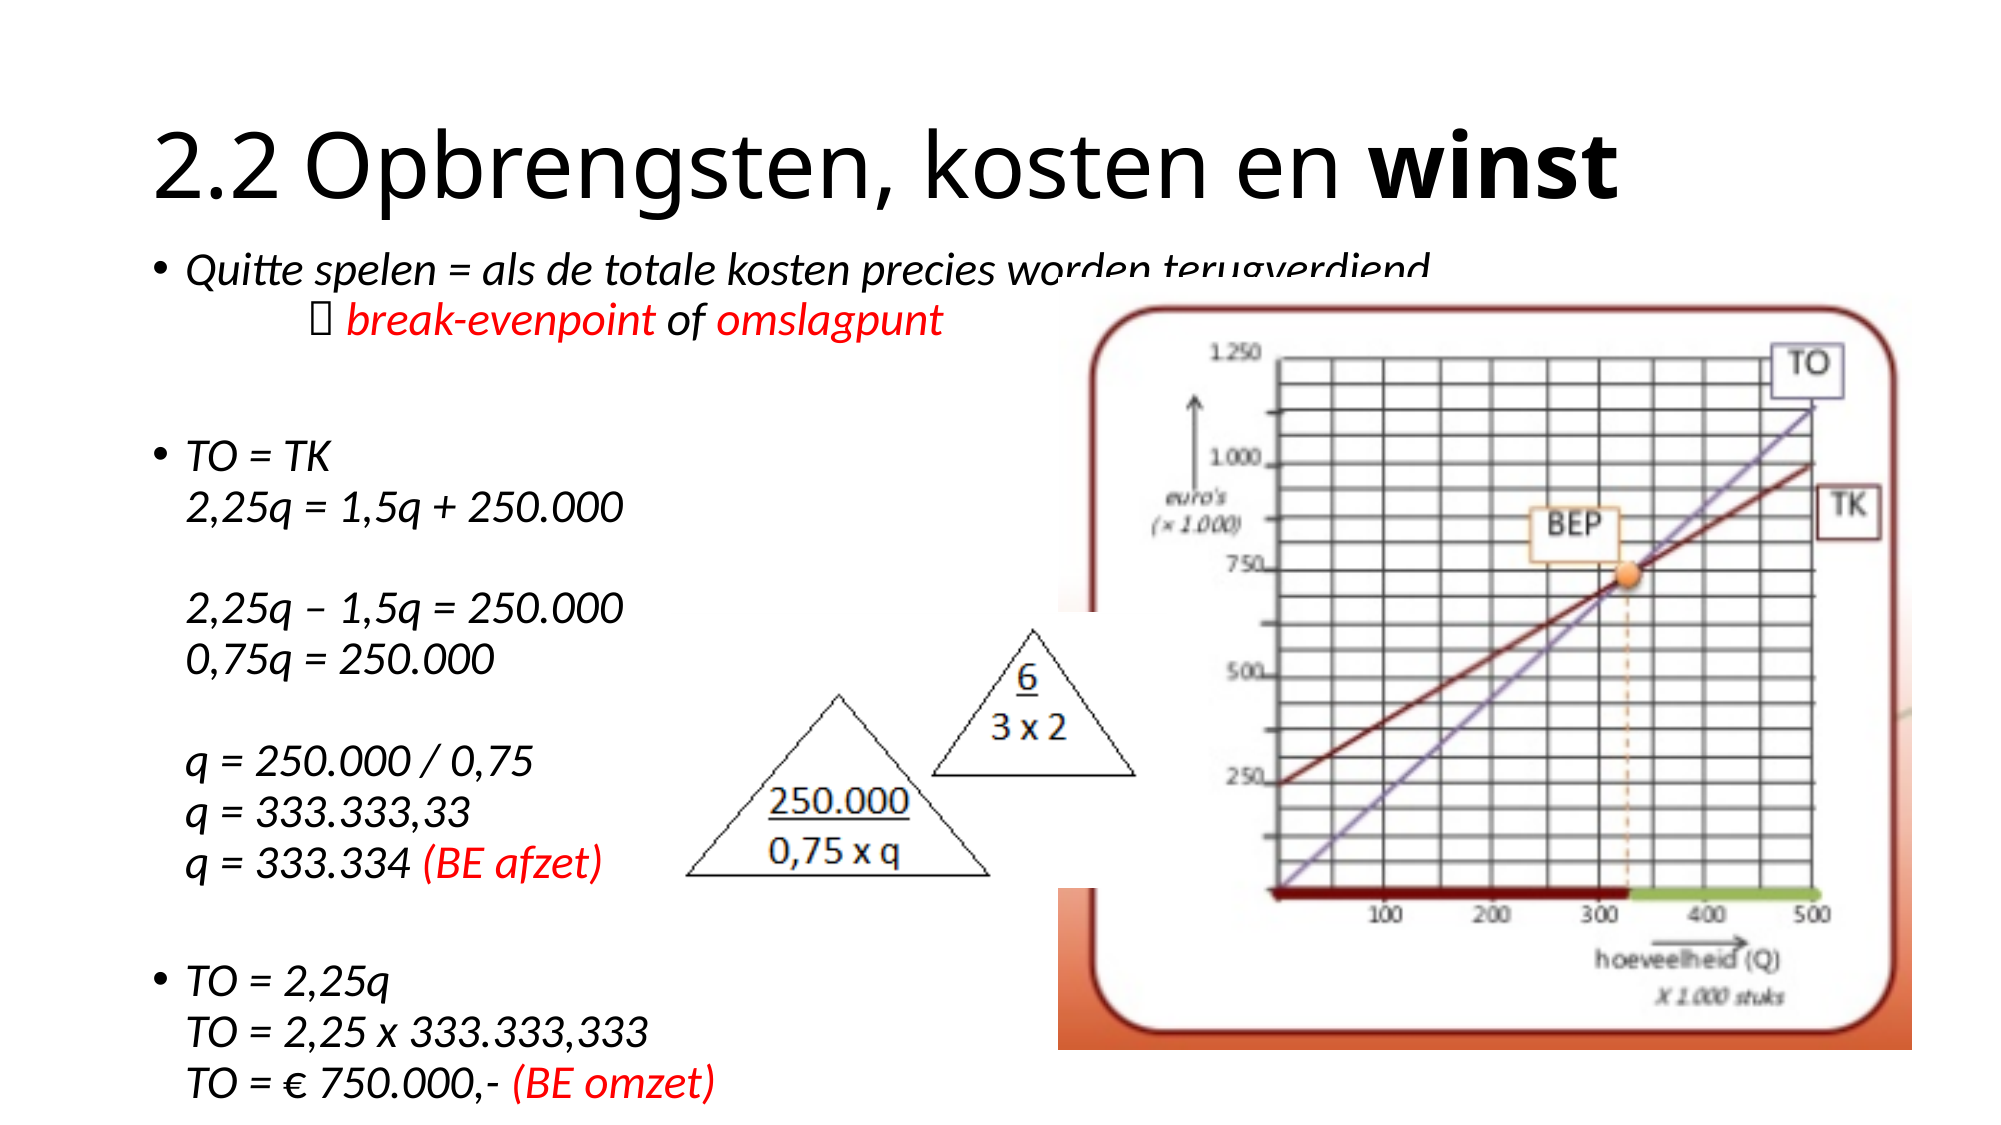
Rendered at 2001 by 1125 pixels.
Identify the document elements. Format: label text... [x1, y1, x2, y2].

picture [671, 277, 1912, 1050]
title 2.2 Opbrengsten, kosten en winst [137, 59, 1863, 236]
list Quitte spelen = als de totale kosten precies worden terugverdiend  break-evenpoint of omslagpunt TO = TK 2,25q = 1,5q + 250.000 2,25q – 1,5q = 250.000 0,75q = 250.000 q = 250.000 / 0,75 q = 333.333,33 q = 333.334 (BE afzet) TO = 2,25q TO = 2,25 x 333.333,333 TO = € 750.000,- (BE omzet) [137, 236, 1981, 1120]
